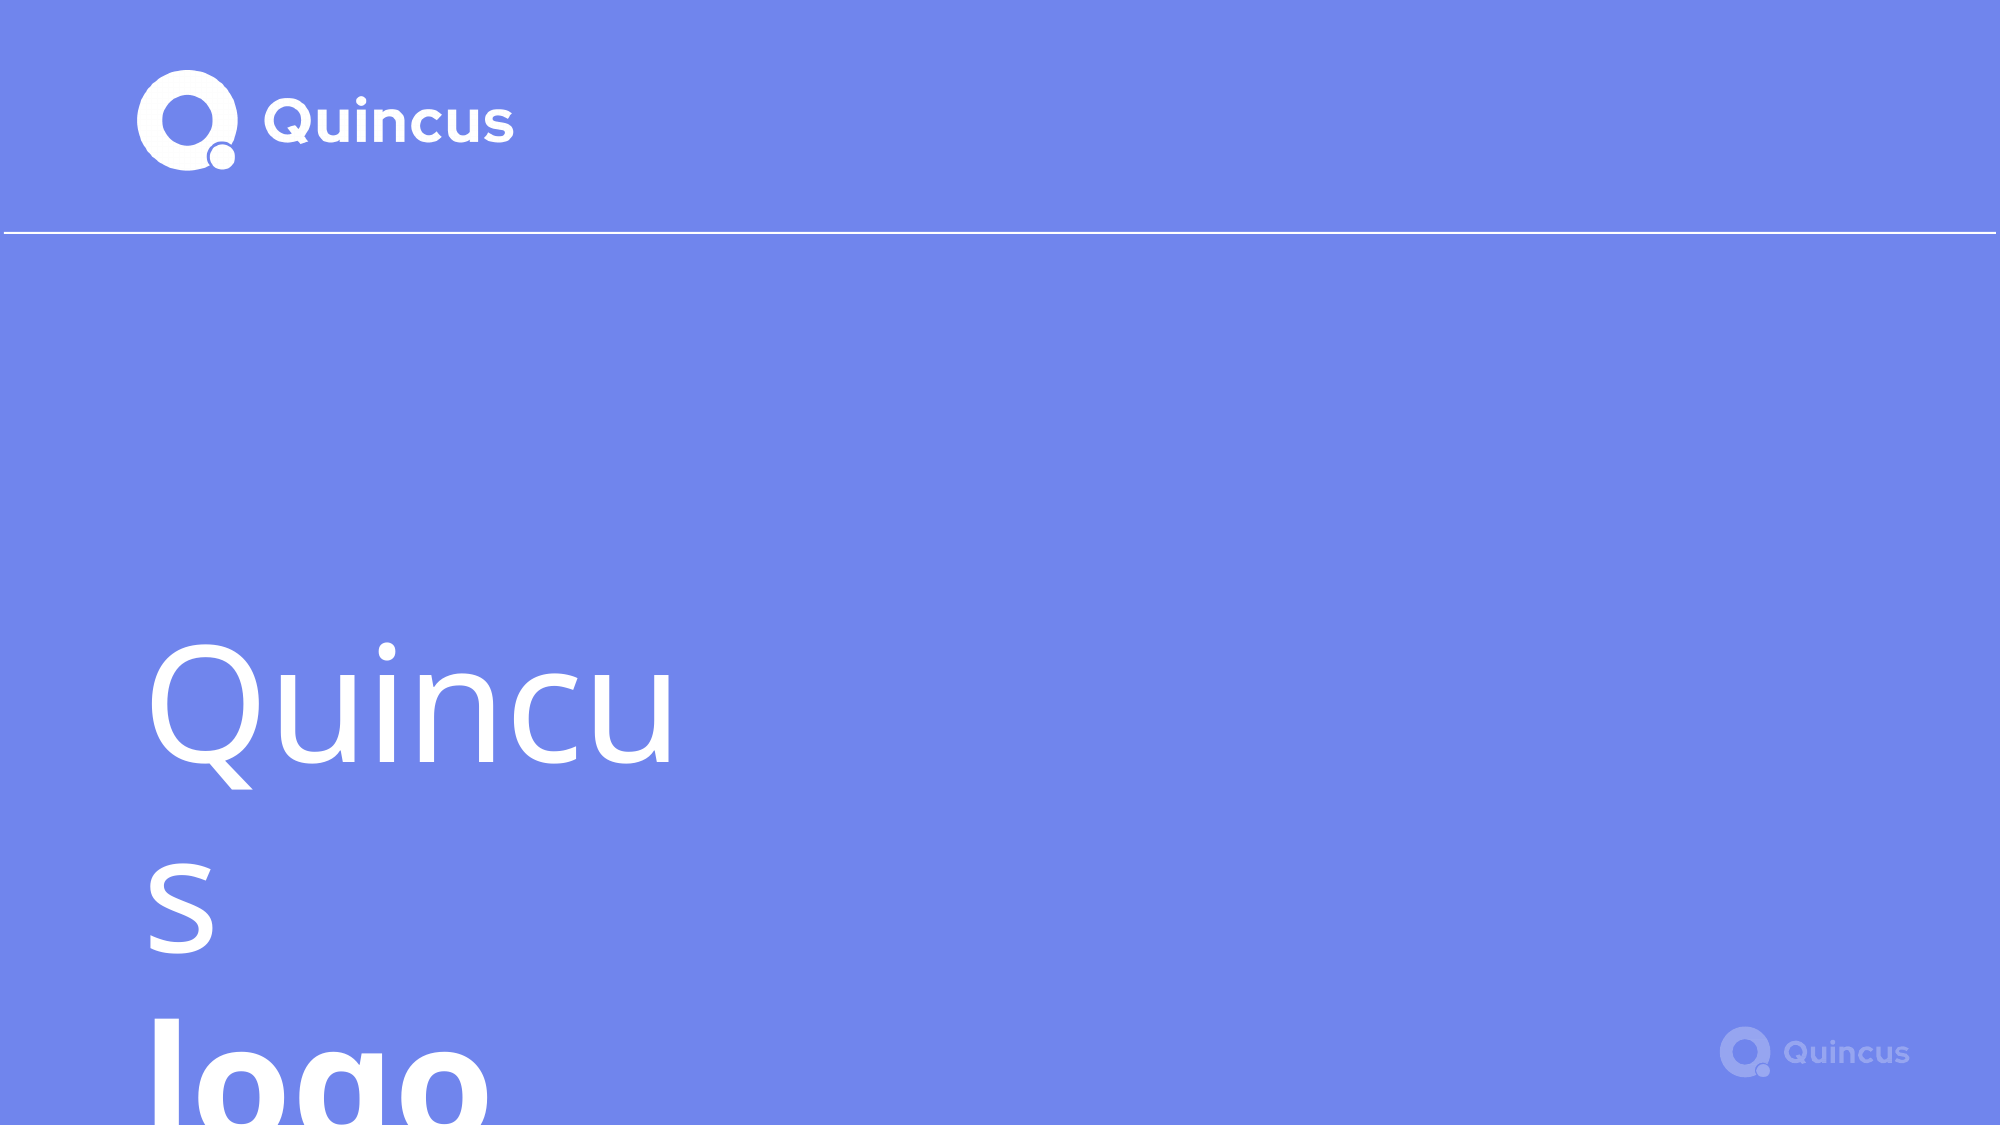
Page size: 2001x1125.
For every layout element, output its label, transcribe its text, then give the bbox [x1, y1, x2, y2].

text_box [1784, 1040, 1808, 1064]
text_box [1810, 1046, 1827, 1064]
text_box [1719, 1026, 1771, 1078]
picture [130, 66, 520, 174]
text_box [1858, 1046, 1874, 1064]
text_box [1894, 1046, 1910, 1064]
text_box [0, 0, 2000, 1125]
text_box [1839, 1046, 1855, 1063]
text_box [1830, 1046, 1835, 1063]
text_box Quincus logo [141, 603, 721, 1125]
text_box [1876, 1046, 1892, 1064]
